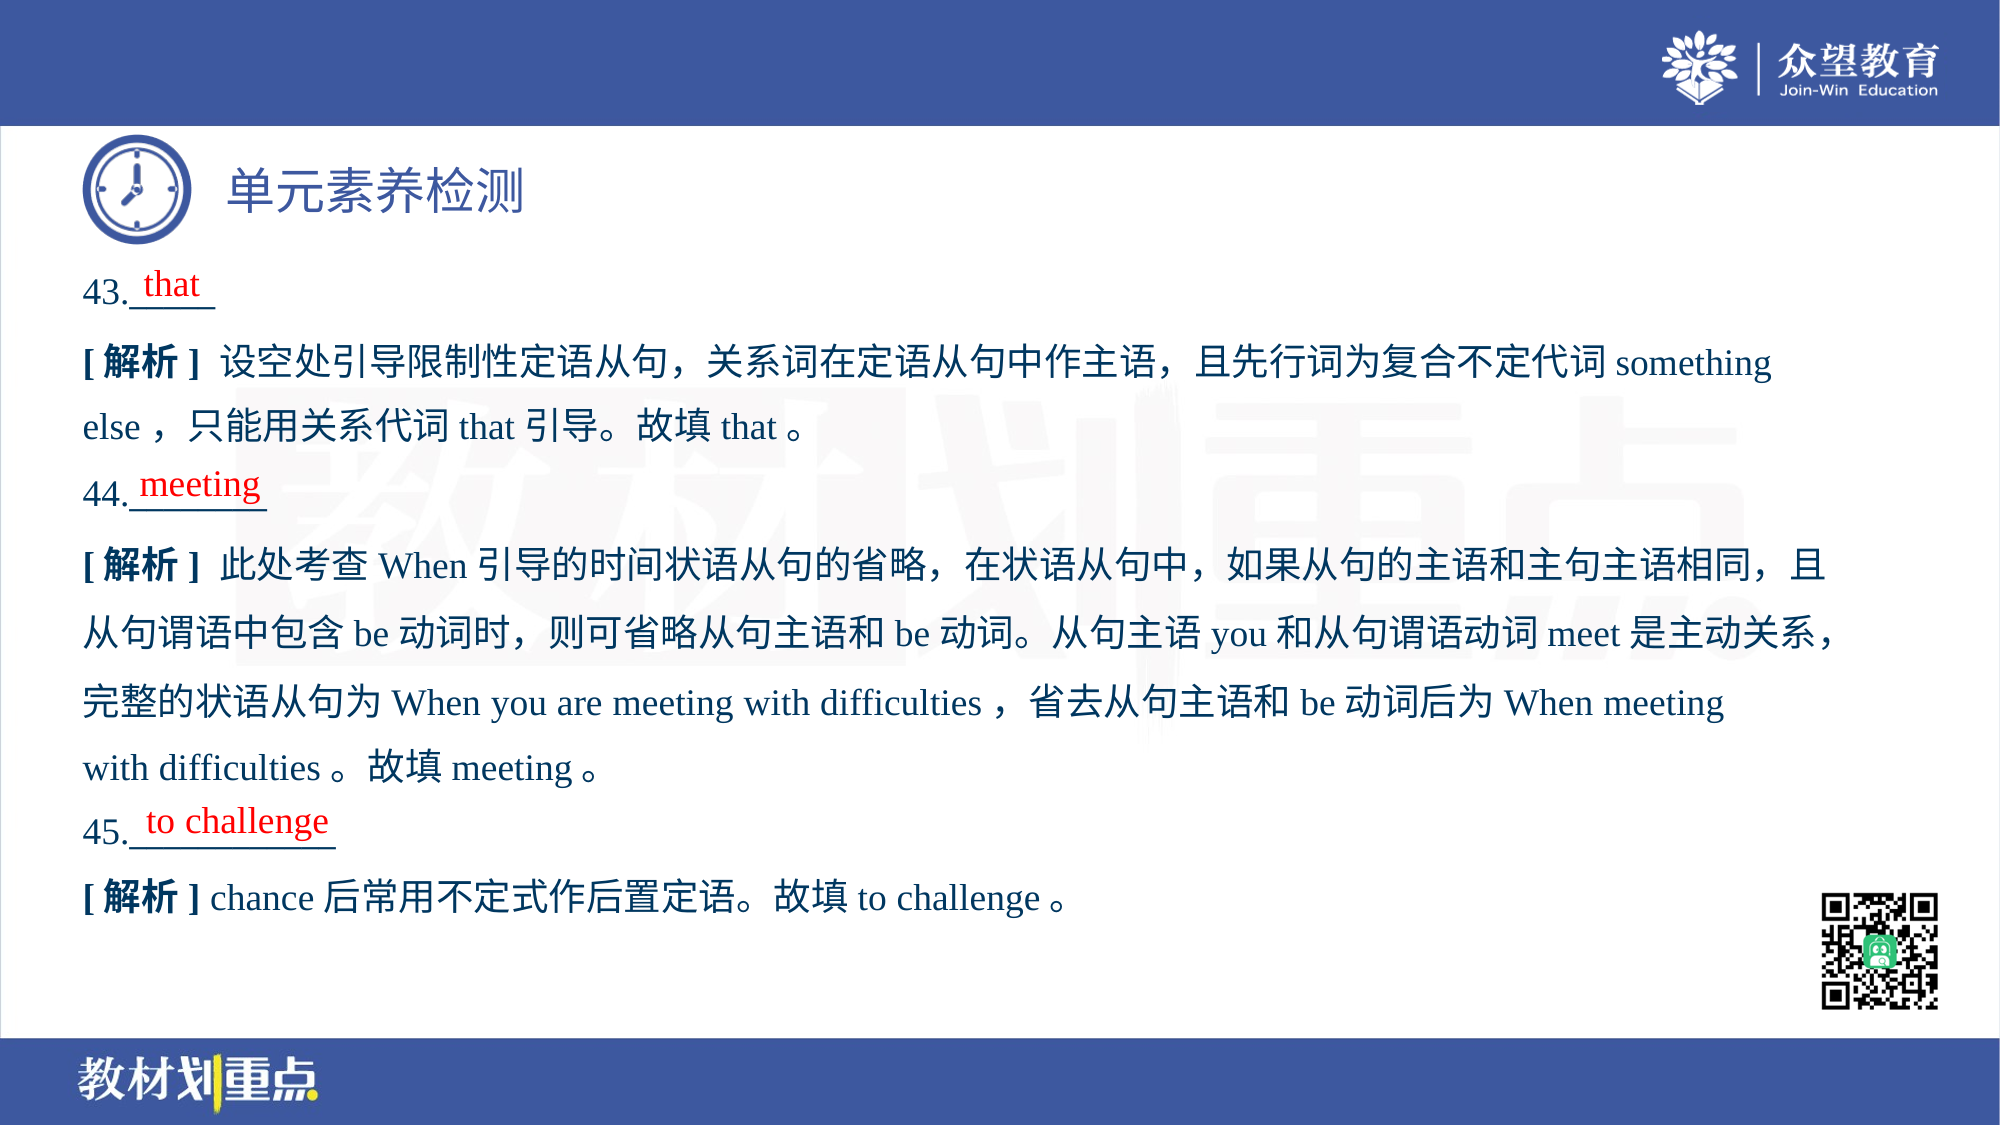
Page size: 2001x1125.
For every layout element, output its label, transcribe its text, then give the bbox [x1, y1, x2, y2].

text_box 45.____________ [82, 786, 1817, 845]
picture [0, 0, 2000, 1125]
text_box 44.________ [82, 449, 1817, 508]
text_box [解析] chance后常用不定式作后置定语。故填to challenge。 [82, 853, 1817, 912]
text_box to challenge [128, 776, 348, 834]
text_box meeting [126, 439, 275, 498]
text_box that [130, 238, 214, 298]
text_box [解析] 设空处引导限制性定语从句，关系词在定语从句中作主语，且先行词为复合不定代词something else，只能用关系代词that引导。故填that。 [82, 313, 1817, 441]
text_box [解析] 此处考查When引导的时间状语从句的省略，在状语从句中，如果从句的主语和主句主语相同，且 从句谓语中包含be动词时，则可省略从句主语和be动词。从句主语you和从句谓语动词meet是主动关系， 完整的状语从句为When you are meeting with difficulties，省去从句主语和be动词后为When meeting with difficulties。故填meeting。 [82, 516, 1817, 781]
text_box 43._____ [82, 247, 1817, 306]
